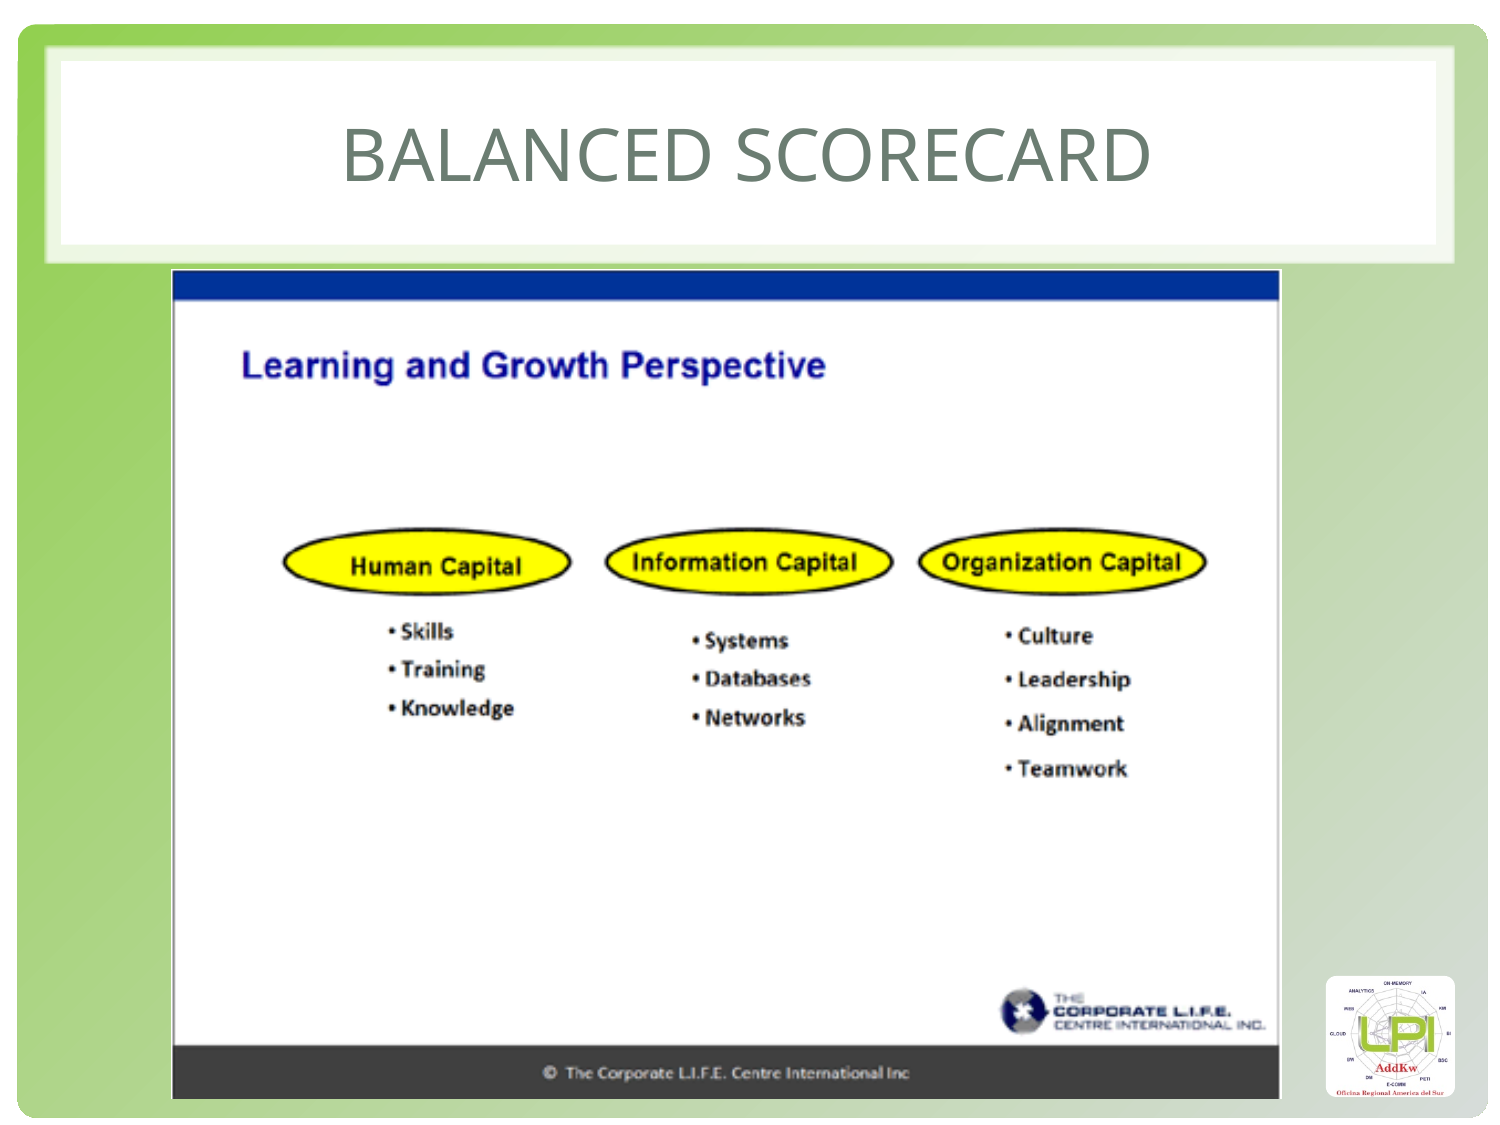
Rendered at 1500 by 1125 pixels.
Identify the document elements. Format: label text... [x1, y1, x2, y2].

title Balanced Scorecard [69, 66, 1425, 238]
picture [1325, 975, 1455, 1097]
picture [170, 269, 1282, 1100]
